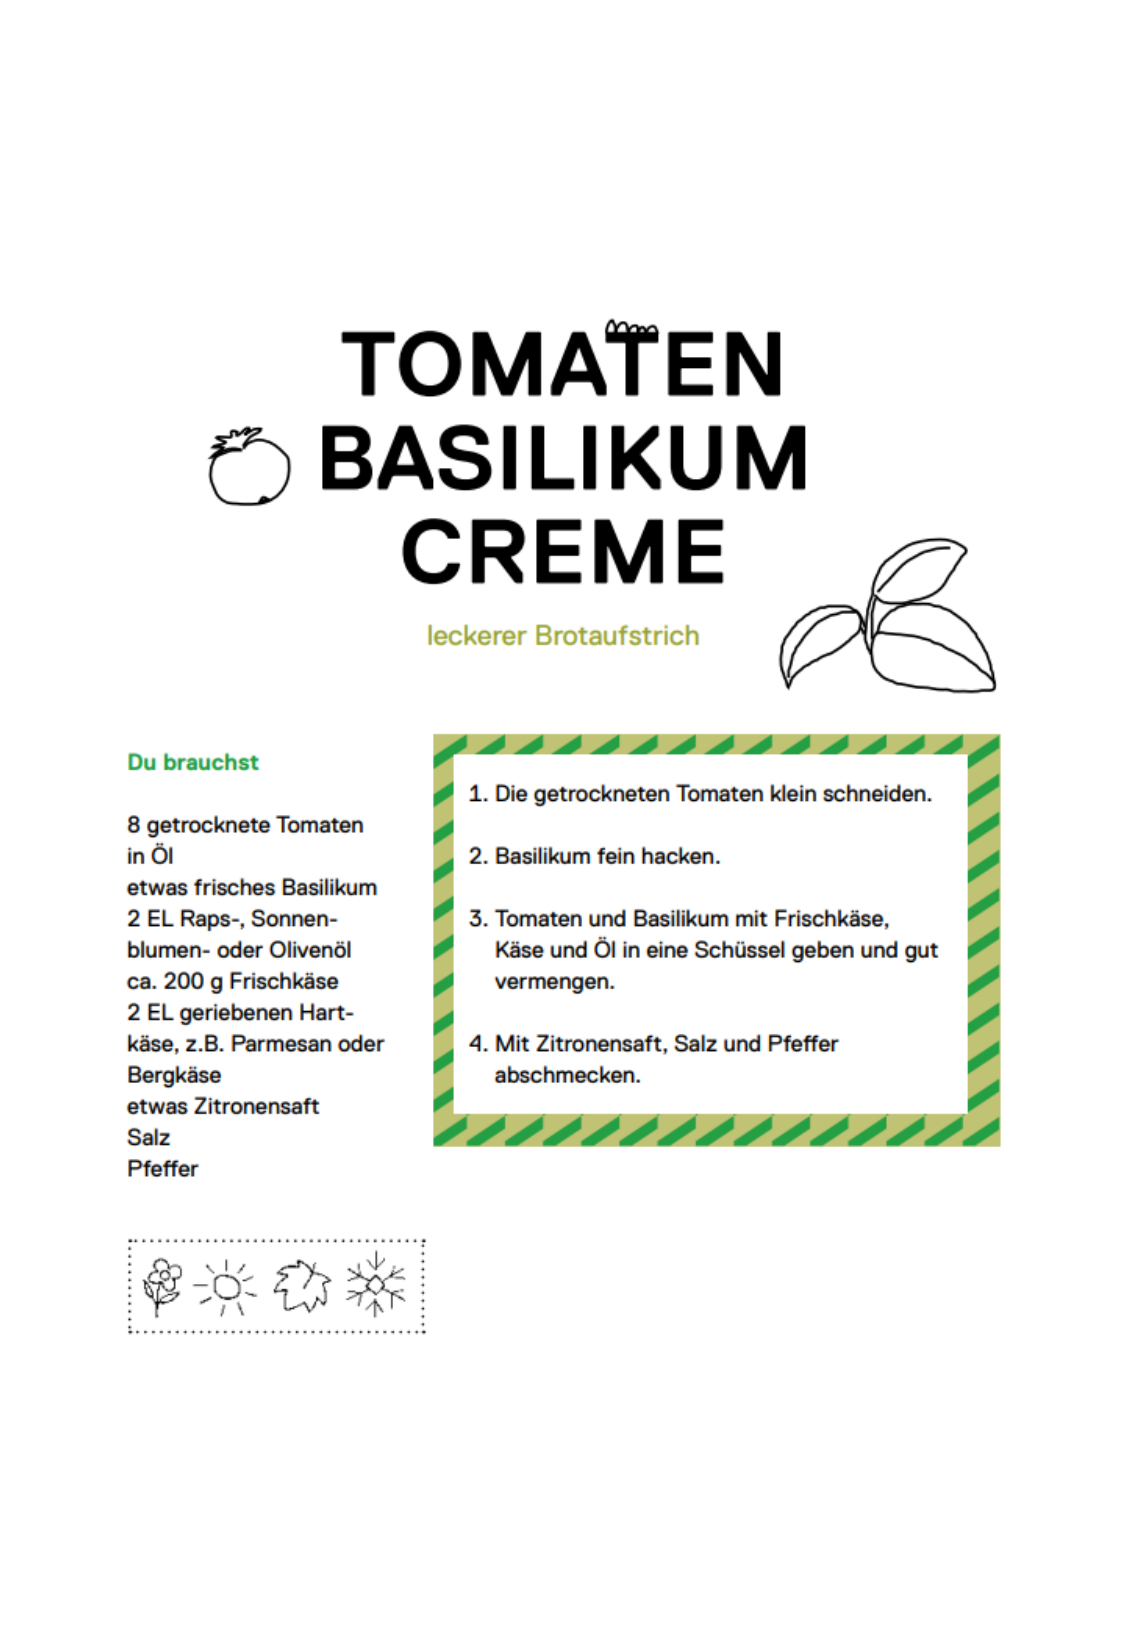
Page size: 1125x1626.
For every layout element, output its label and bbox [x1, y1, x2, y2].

picture [20, 306, 1104, 1369]
